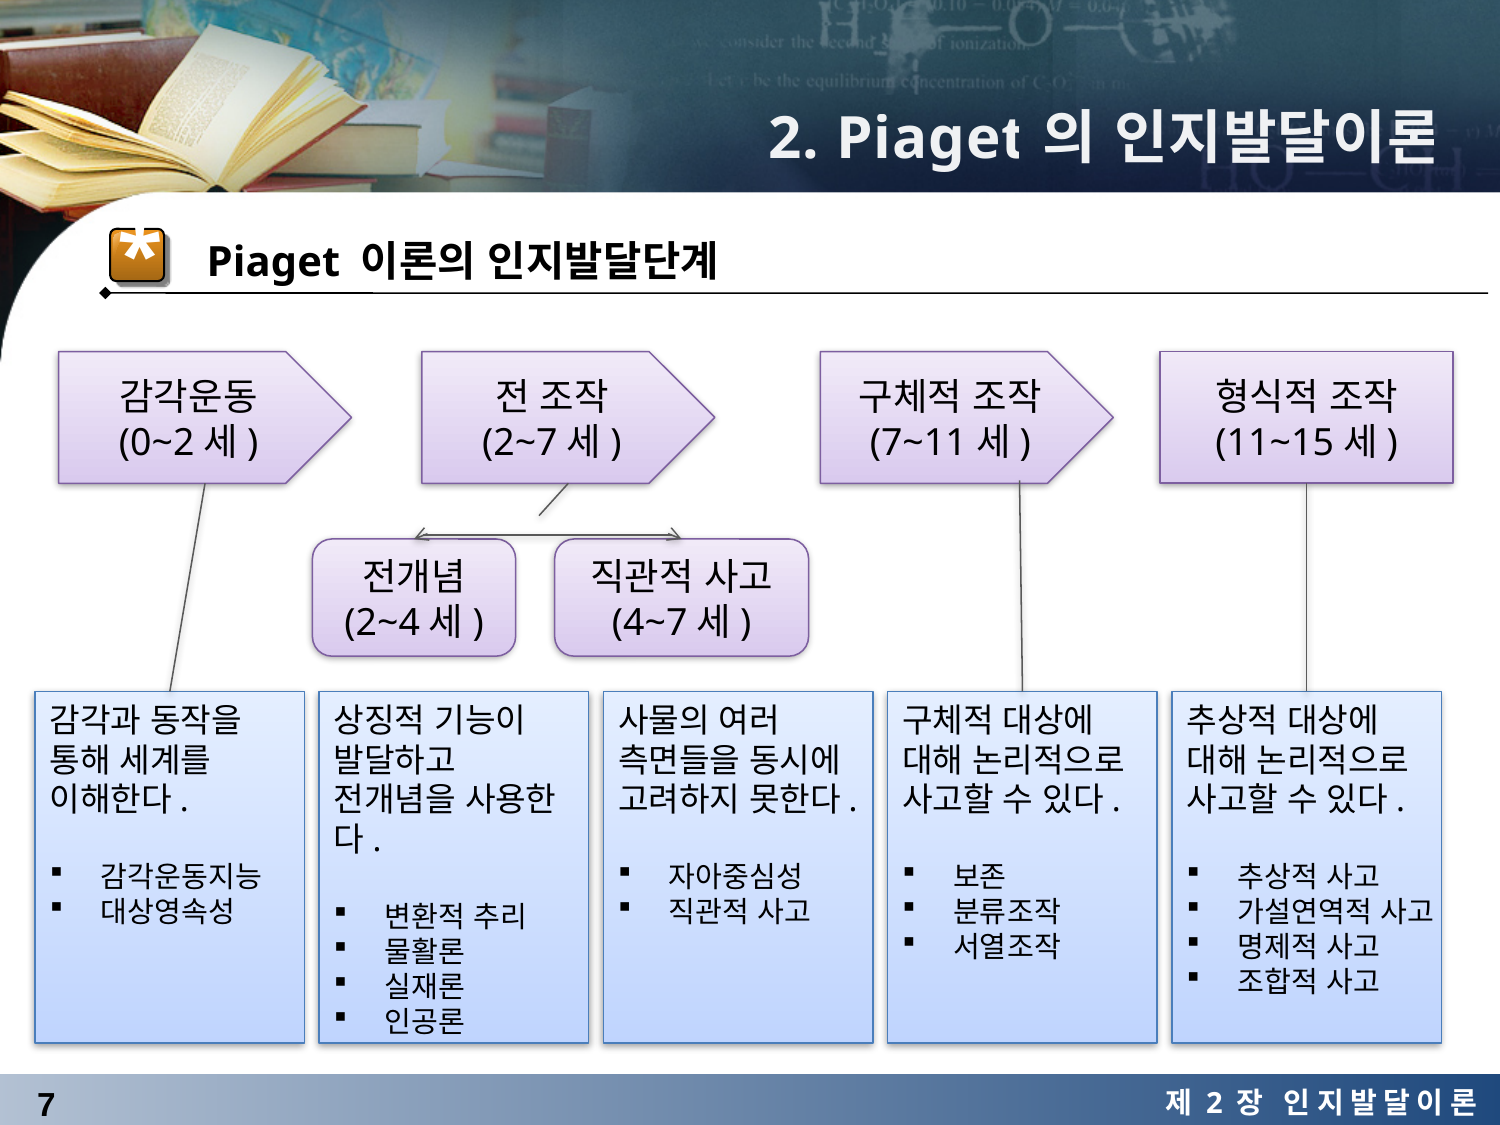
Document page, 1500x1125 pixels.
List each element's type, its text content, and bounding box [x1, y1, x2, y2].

text_box 전개념 (2~4세) [311, 538, 517, 657]
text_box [915, 584, 1127, 588]
text_box 구체적 대상에 대해 논리적으로 사고할 수 있다. 보존 분류조작 서열조작 [887, 691, 1158, 1044]
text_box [520, 497, 554, 502]
text_box 감각과 동작을 통해 세계를 이해한다. 감각운동지능 대상영속성 [34, 691, 305, 1044]
text_box 직관적 사고 (4~7세) [553, 538, 810, 657]
text_box 감각운동 (0~2세) [57, 350, 353, 485]
text_box 형식적 조작 (11~15세) [1159, 351, 1454, 484]
picture [0, 0, 1500, 383]
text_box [105, 193, 1489, 311]
text_box 상징적 기능이 발달하고 전개념을 사용한다. 변환적 추리 물활론 실재론 인공론 [318, 691, 589, 1044]
text_box 구체적 조작 (7~11세) [819, 350, 1114, 485]
text_box 추상적 대상에 대해 논리적으로 사고할 수 있다. 추상적 사고 가설연역적 사고 명제적 사고 조합적 사고 [1171, 691, 1442, 1044]
slide_number 7 [0, 1075, 116, 1120]
text_box 2. Piaget의 인지발달이론 [753, 93, 1456, 178]
text_box 전 조작 (2~7세) [421, 350, 716, 485]
text_box 사물의 여러 측면들을 동시에 고려하지 못한다. 자아중심성 직관적 사고 [603, 691, 874, 1044]
